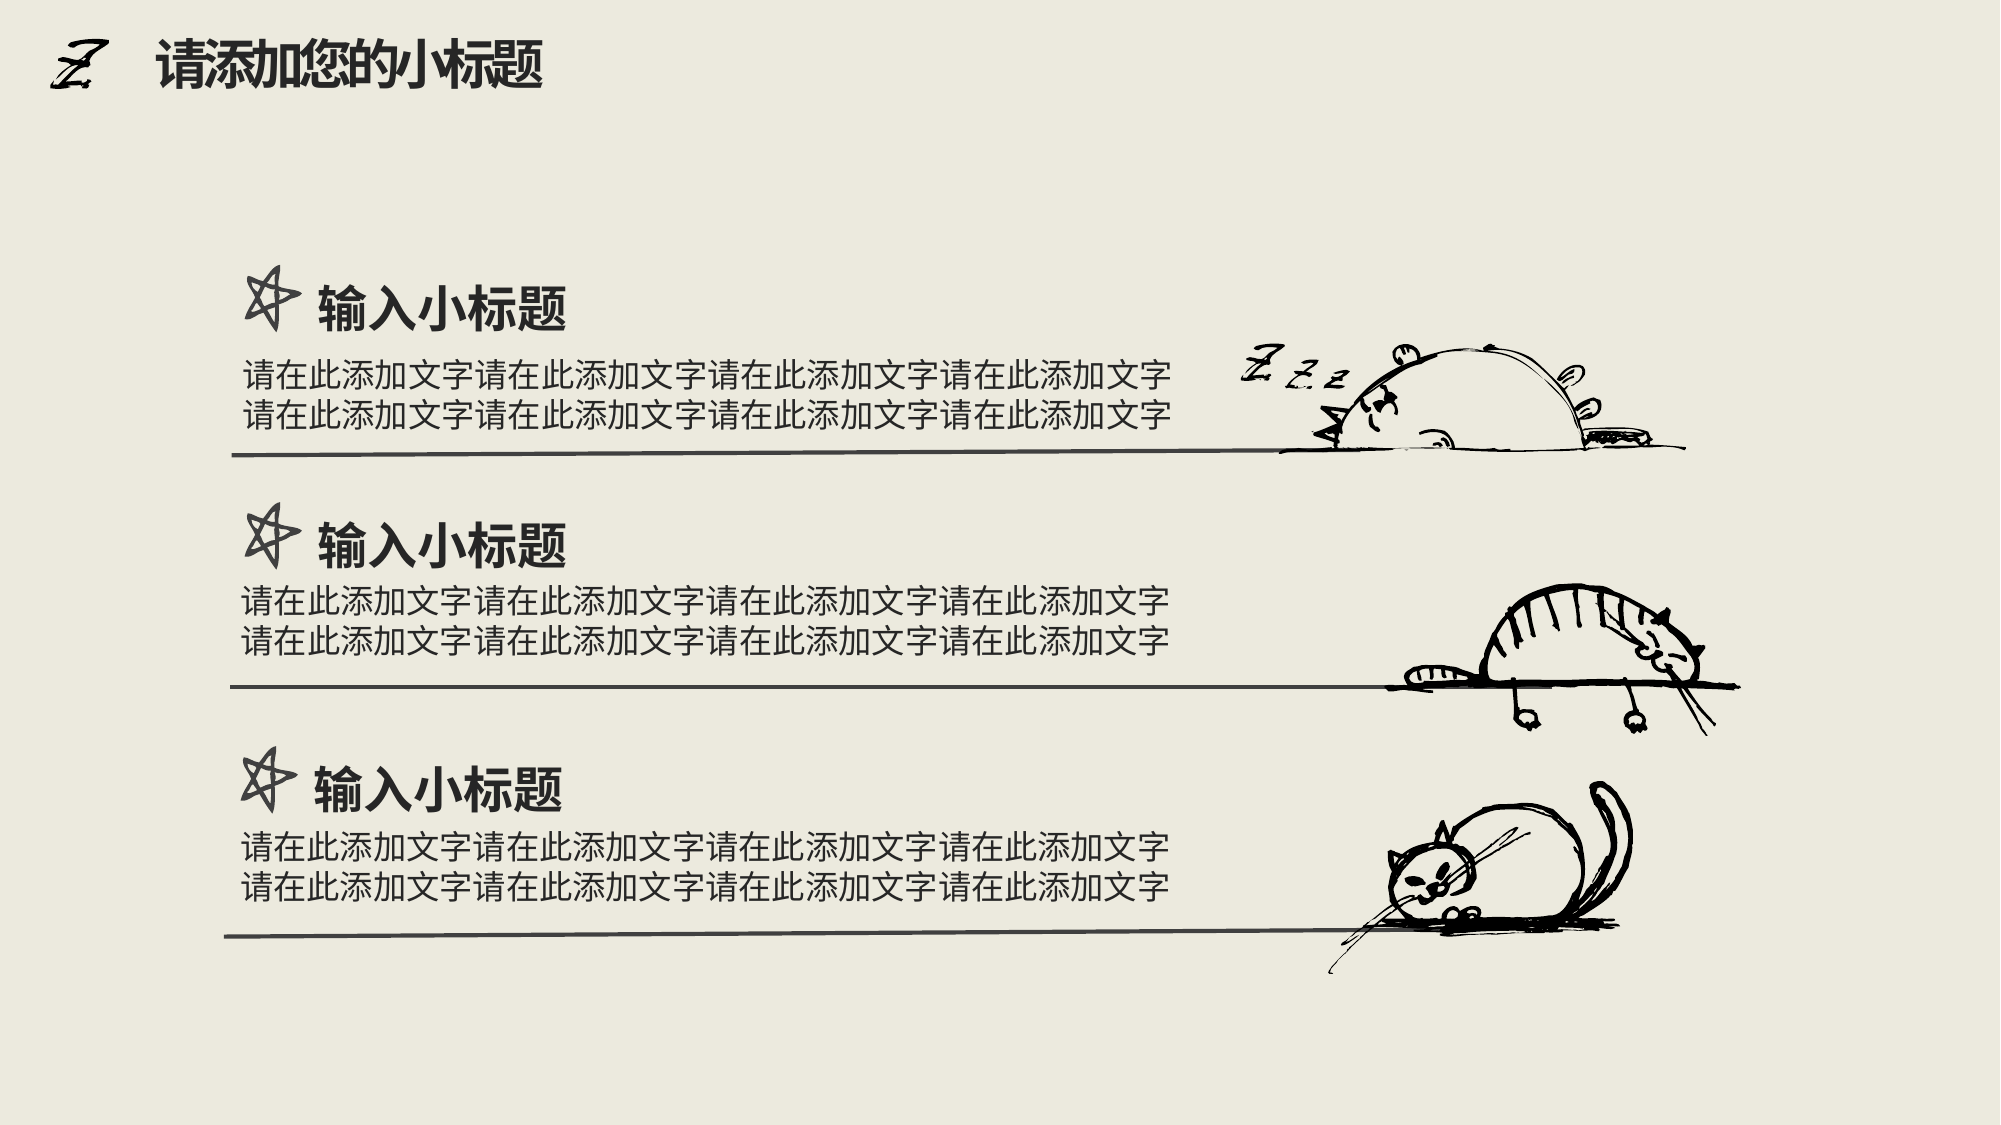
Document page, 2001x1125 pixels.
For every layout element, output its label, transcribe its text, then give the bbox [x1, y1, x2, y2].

text_box 输入小标题 [303, 507, 601, 582]
picture [1384, 583, 1742, 736]
text_box 输入小标题 [298, 751, 597, 826]
text_box 请在此添加文字请在此添加文字请在此添加文字请在此添加文字请在此添加文字请在此添加文字请在此添加文字请在此添加文字 [219, 572, 1193, 707]
picture [1328, 781, 1633, 974]
text_box 请在此添加文字请在此添加文字请在此添加文字请在此添加文字请在此添加文字请在此添加文字请在此添加文字请在此添加文字 [221, 347, 1195, 482]
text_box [231, 449, 1361, 456]
picture [50, 38, 109, 89]
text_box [223, 929, 1328, 937]
text_box 输入小标题 [303, 269, 601, 345]
text_box [244, 264, 302, 333]
text_box [244, 502, 302, 570]
text_box 请在此添加文字请在此添加文字请在此添加文字请在此添加文字请在此添加文字请在此添加文字请在此添加文字请在此添加文字 [219, 819, 1193, 954]
picture [1240, 343, 1686, 454]
text_box [240, 746, 298, 814]
text_box 请添加您的小标题 [139, 23, 560, 103]
